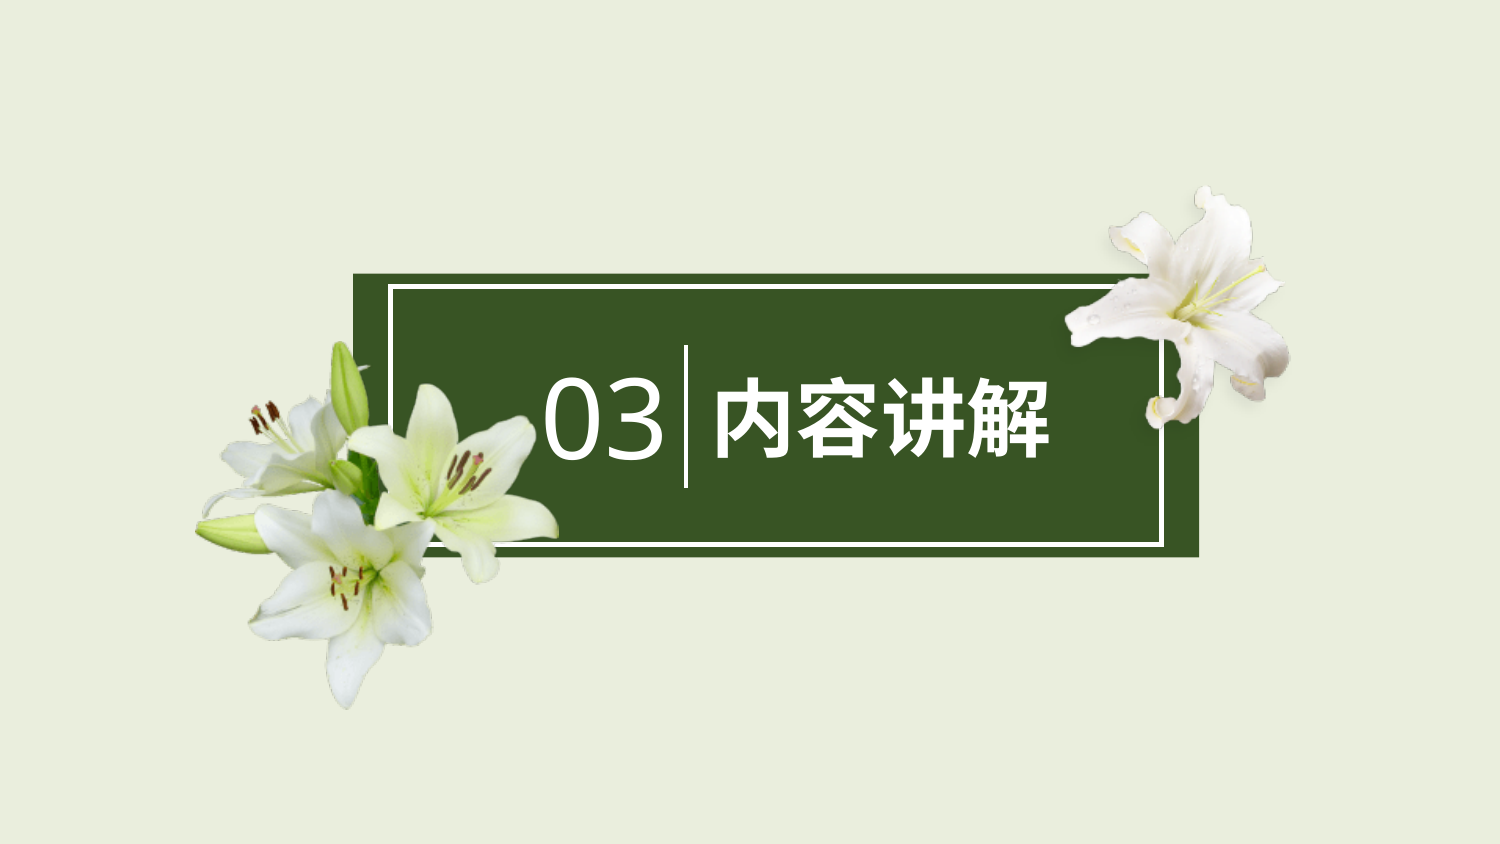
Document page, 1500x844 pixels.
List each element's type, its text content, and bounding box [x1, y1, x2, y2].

picture [195, 341, 559, 710]
picture [1049, 185, 1292, 446]
text_box [559, 446, 1200, 558]
text_box [390, 285, 1163, 546]
text_box [352, 273, 1049, 341]
text_box 03 [559, 341, 681, 488]
text_box 内容讲解 [698, 359, 1082, 474]
